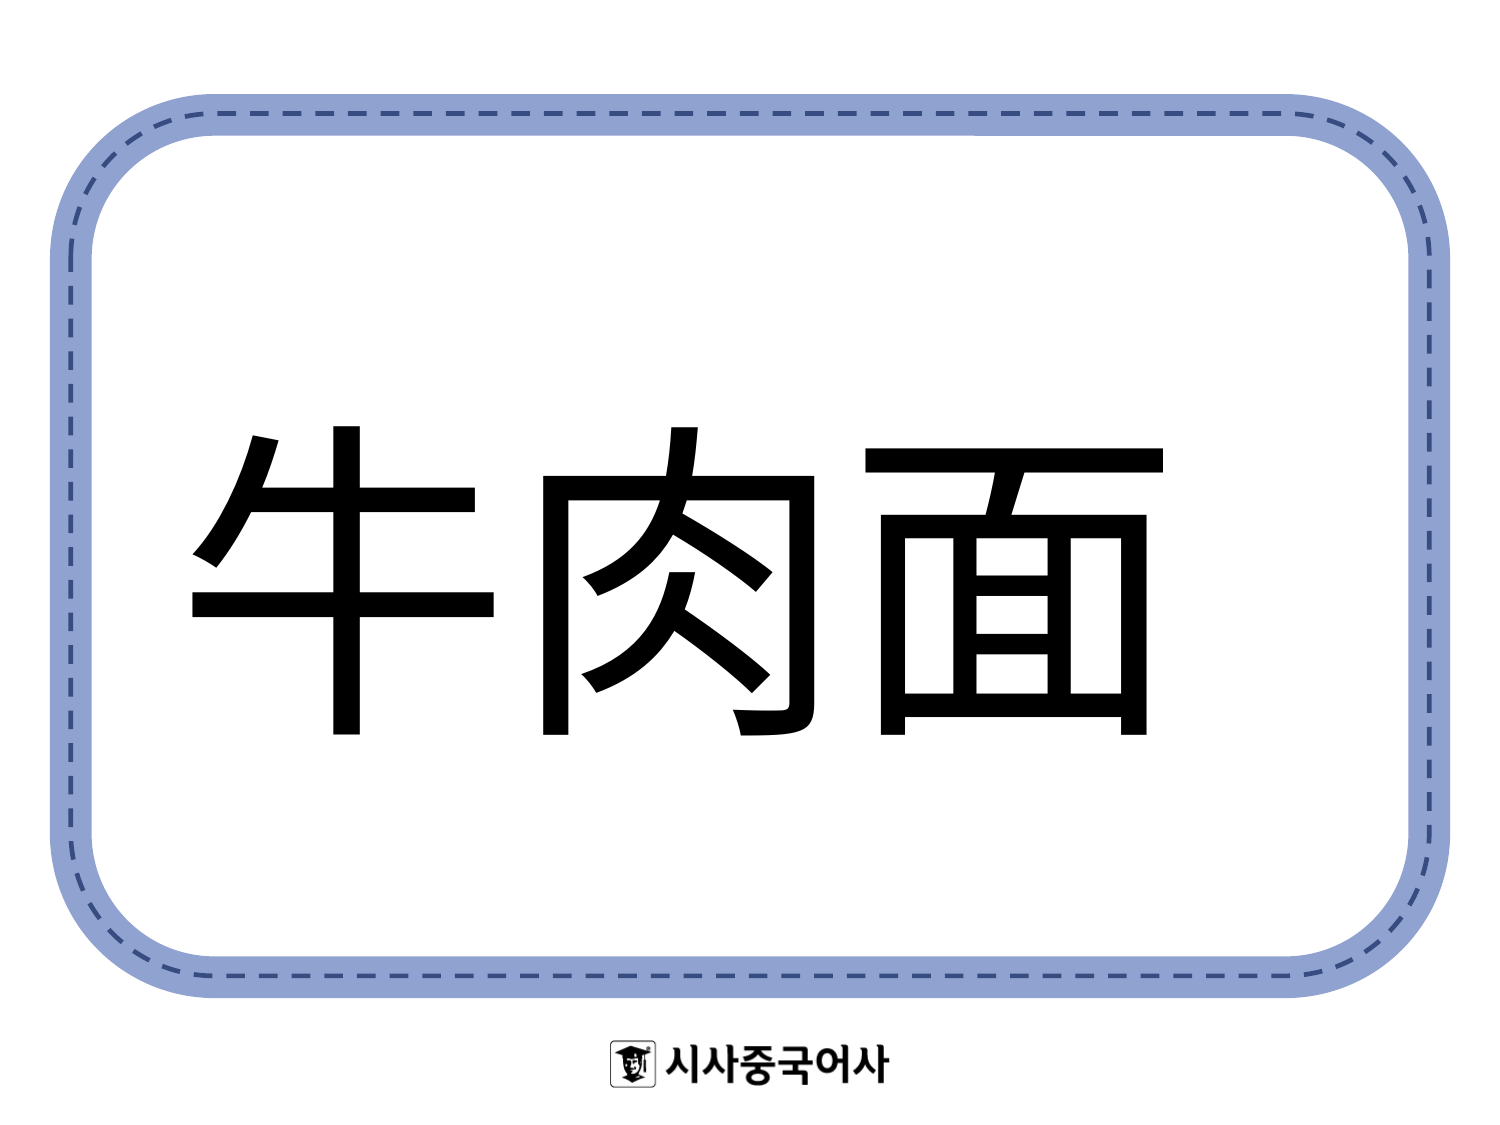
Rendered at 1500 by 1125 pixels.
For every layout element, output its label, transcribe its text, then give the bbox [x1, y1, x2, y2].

picture [602, 1034, 898, 1094]
text_box 牛肉面 [145, 242, 1354, 906]
